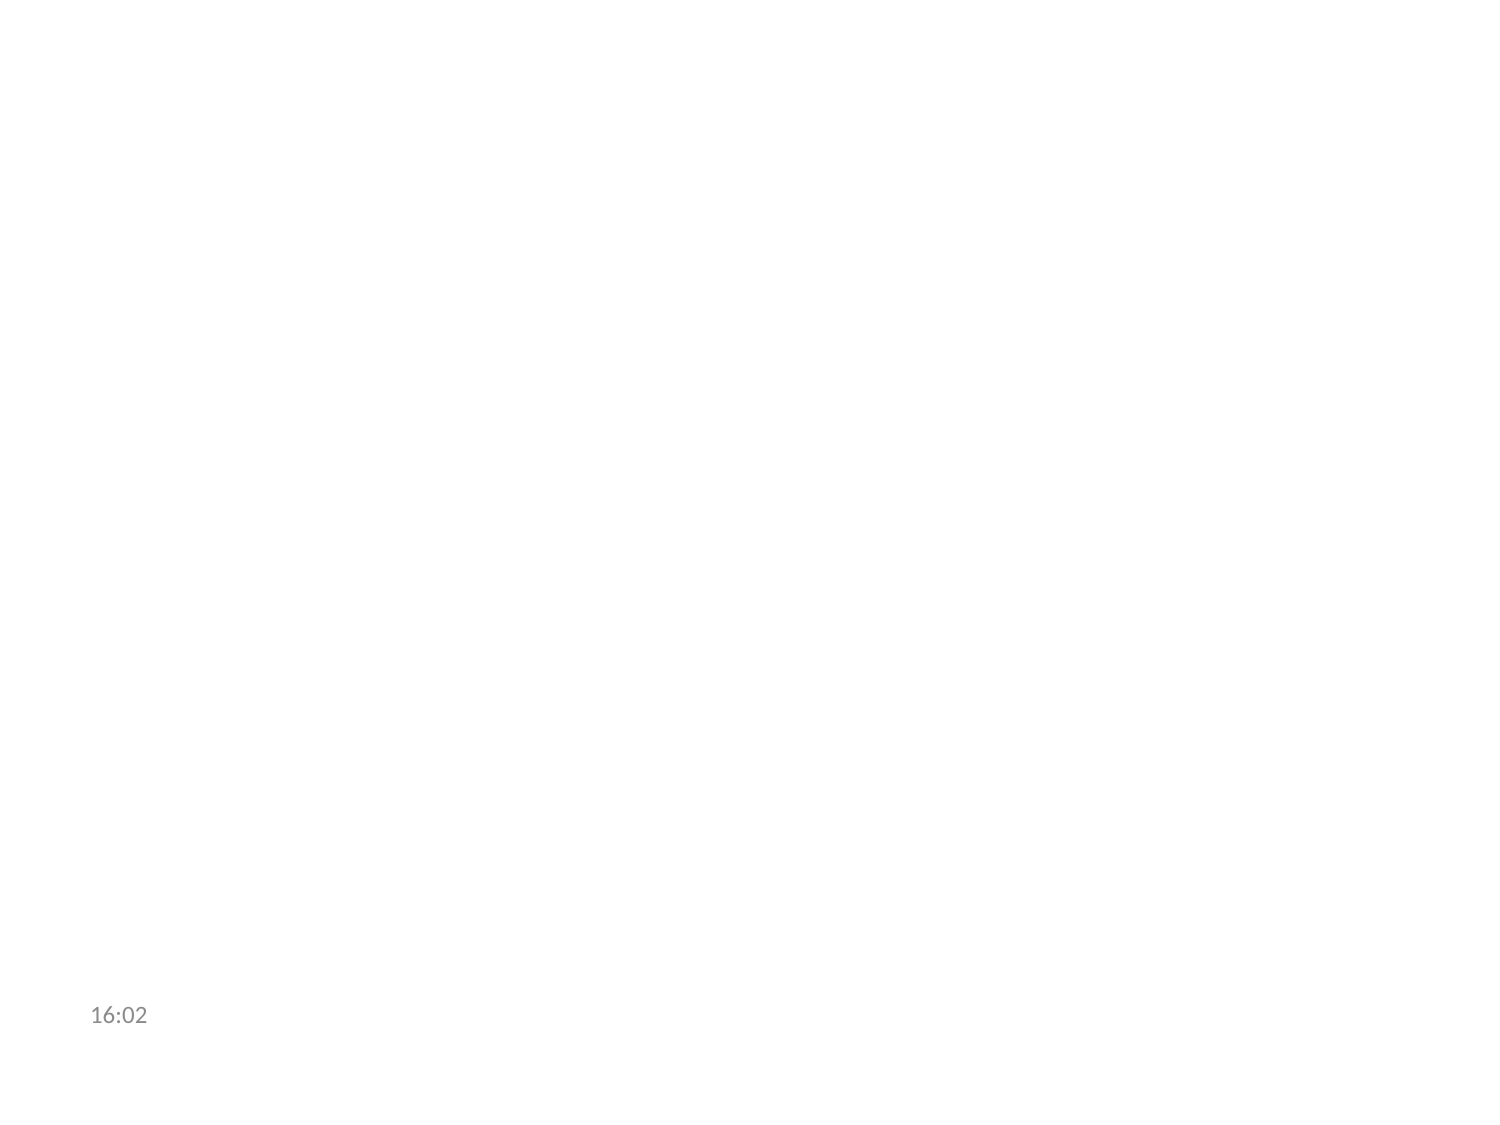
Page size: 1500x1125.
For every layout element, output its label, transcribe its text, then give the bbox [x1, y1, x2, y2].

text_box 15:35 [75, 983, 425, 1044]
